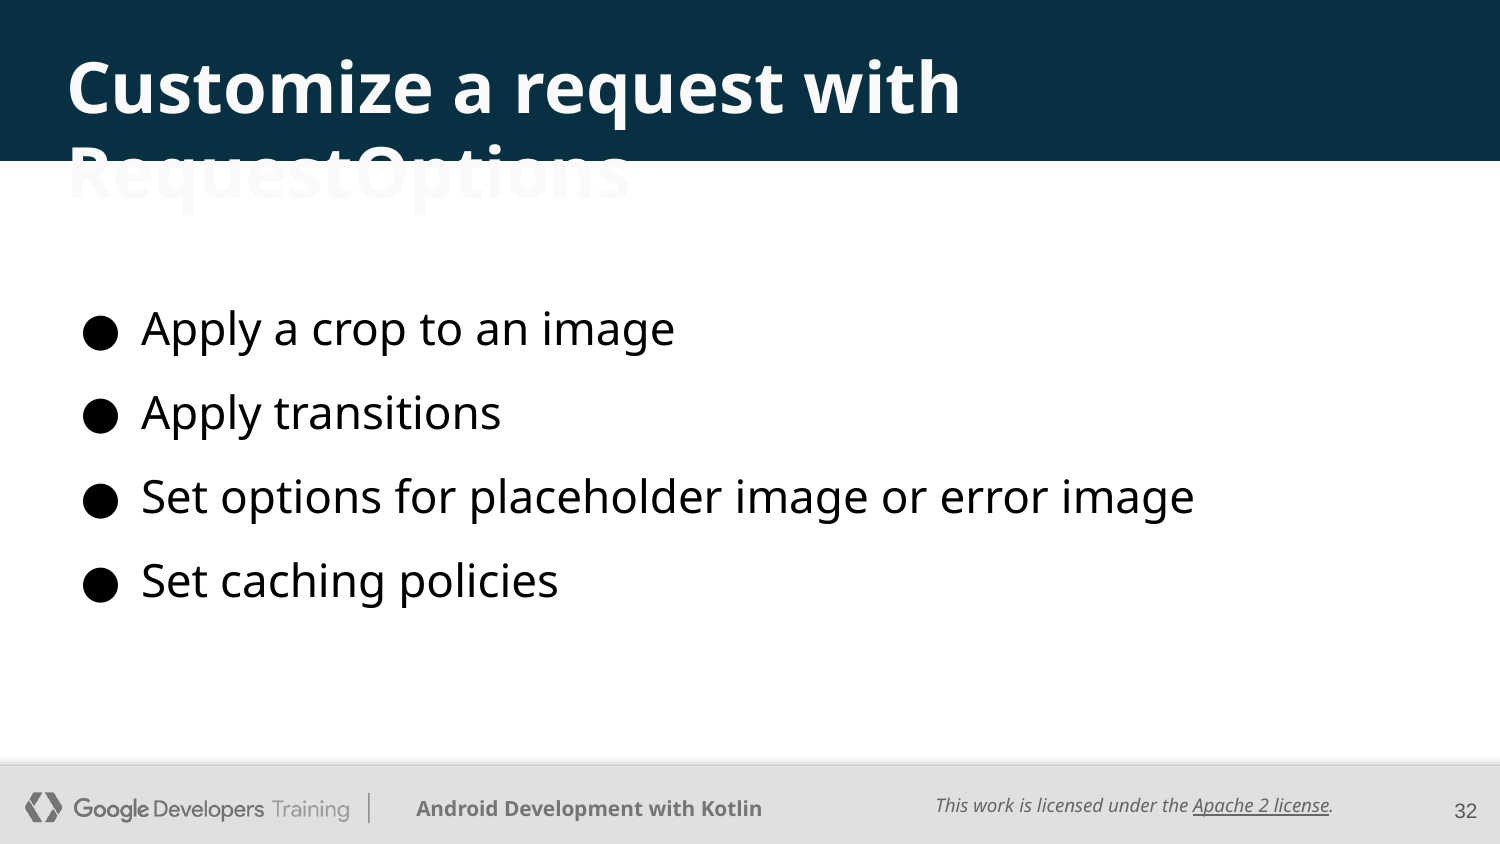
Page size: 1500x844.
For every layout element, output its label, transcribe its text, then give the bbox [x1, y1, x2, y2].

slide_number ‹#› [1402, 777, 1493, 842]
title Customize a request with RequestOptions [51, 28, 1449, 122]
list Apply a crop to an image Apply transitions Set options for placeholder image or error image Set caching policies [51, 276, 1449, 701]
picture [0, 161, 1500, 844]
